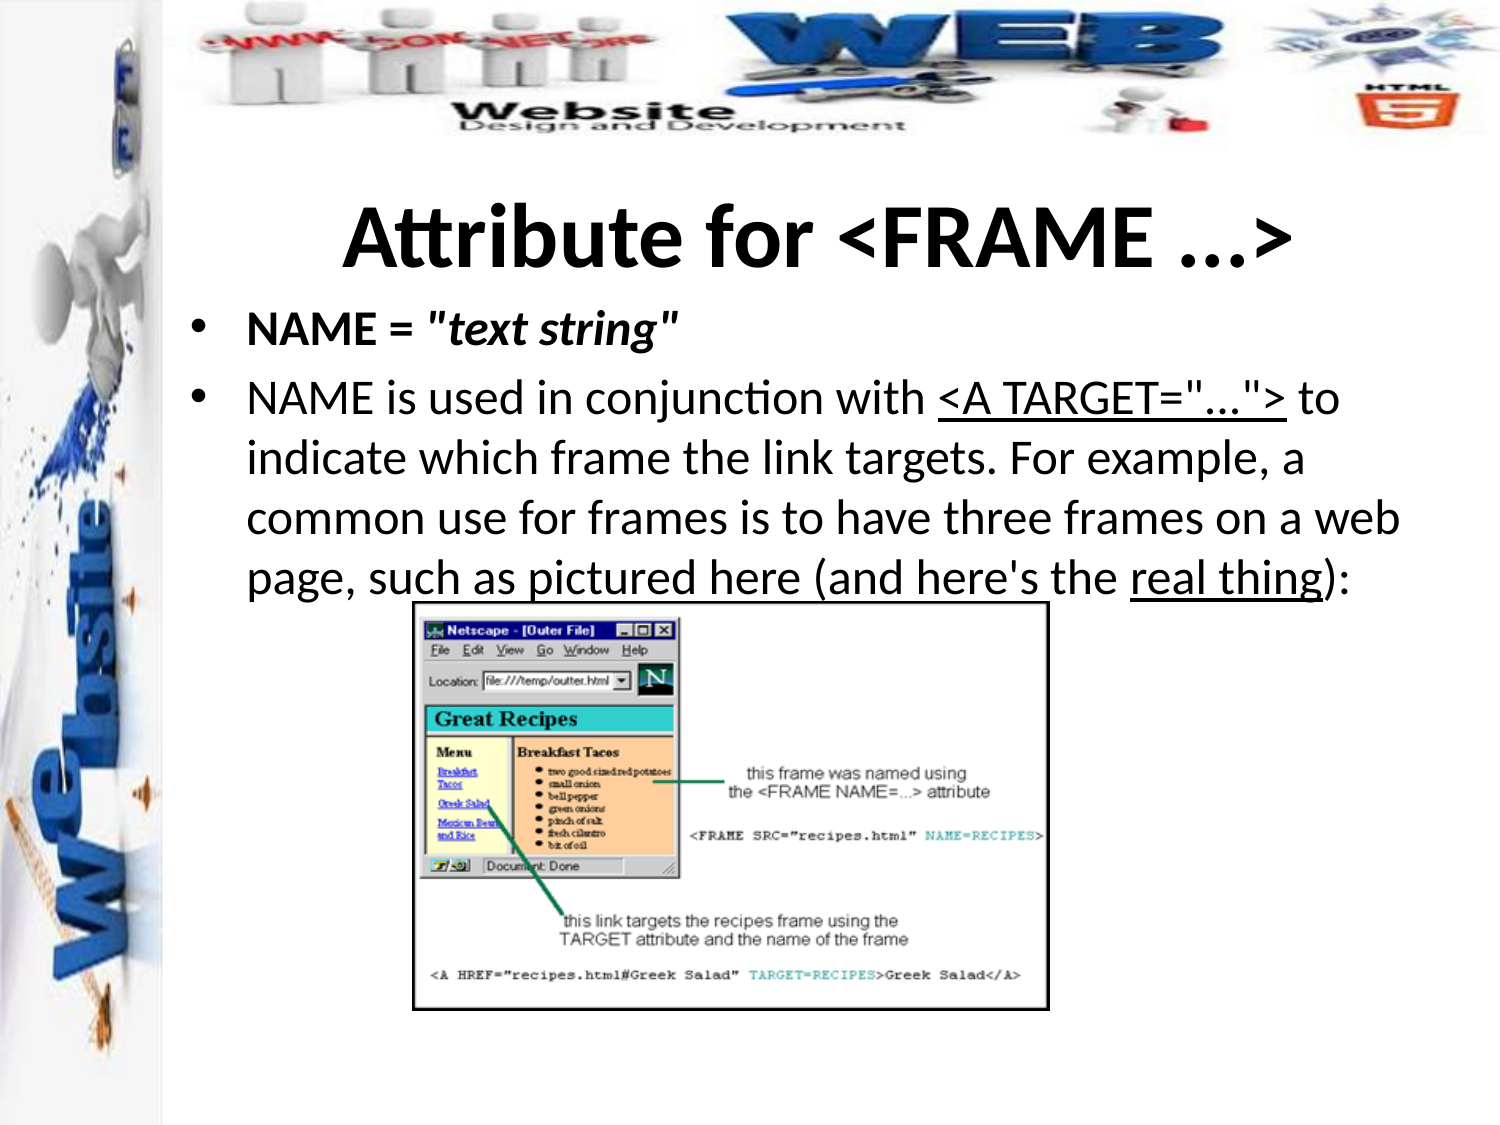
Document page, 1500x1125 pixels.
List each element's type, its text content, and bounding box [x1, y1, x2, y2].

picture [0, 0, 1500, 1125]
picture [412, 601, 1051, 1011]
title Attribute for <FRAME ...> [144, 137, 1495, 325]
list NAME = "text string" NAME is used in conjunction with <A TARGET="..."> to indicate which frame the link targets. For example, a common use for frames is to have three frames on a web page, such as pictured here (and here's the real thing): [174, 287, 1497, 1125]
